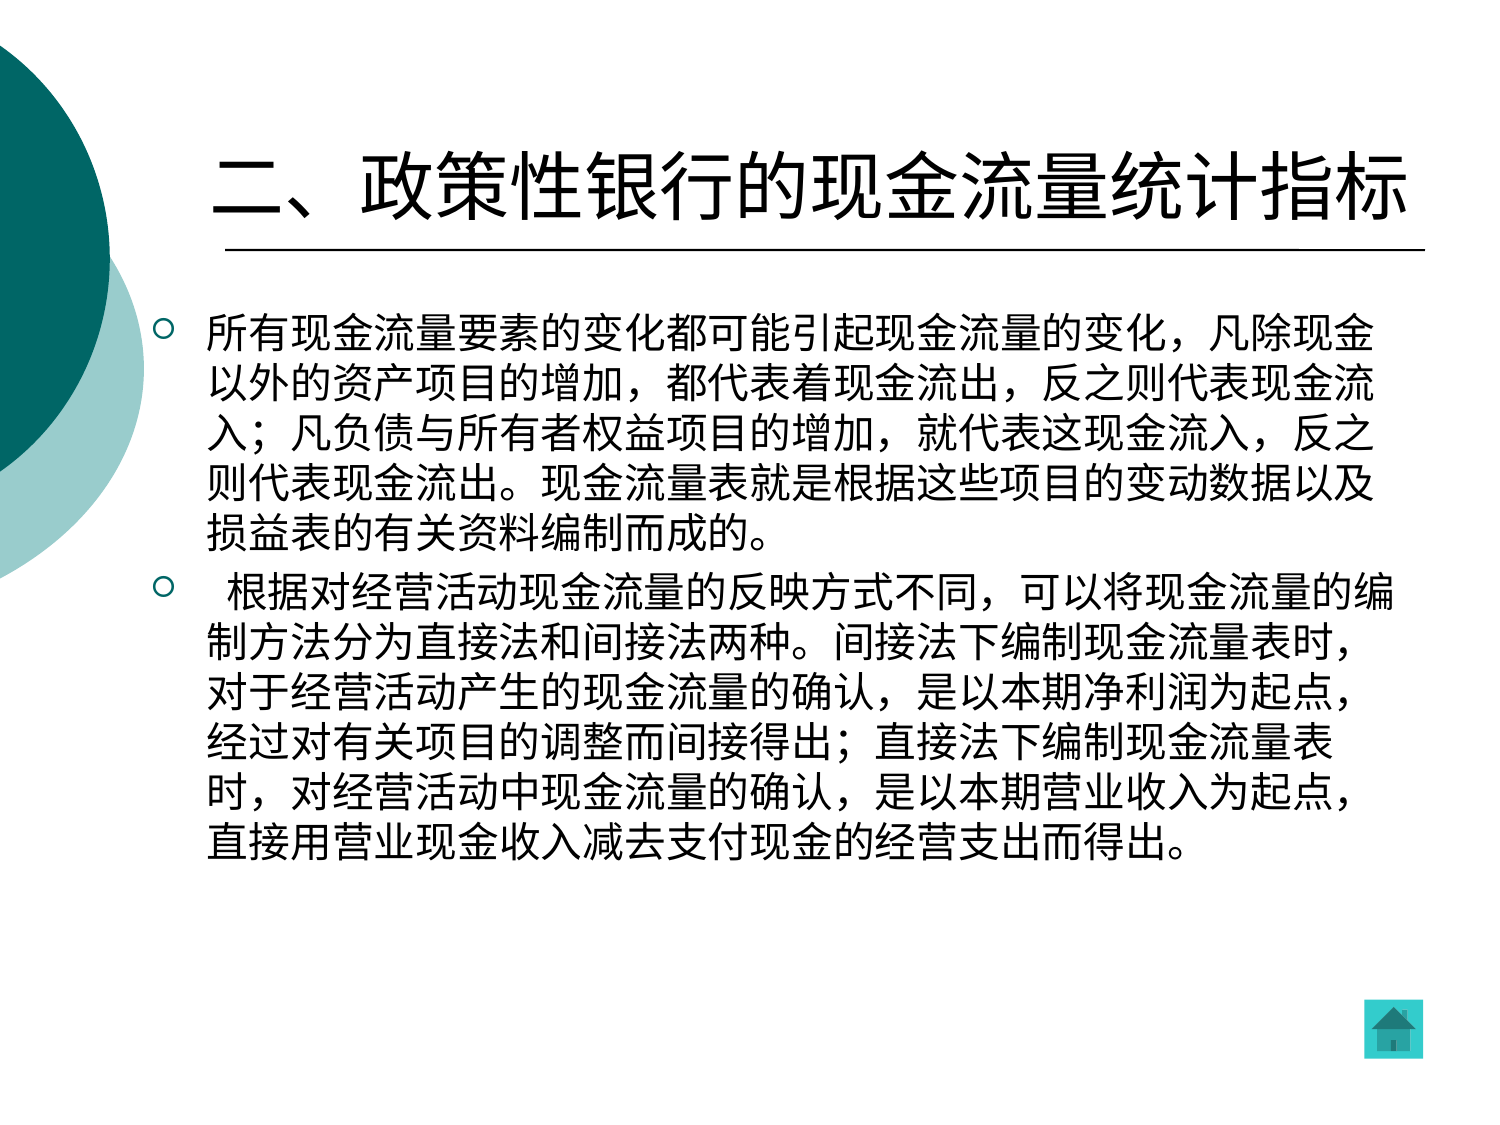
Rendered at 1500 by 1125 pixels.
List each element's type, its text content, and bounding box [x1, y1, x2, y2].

text_box [1364, 999, 1424, 1059]
title 二、政策性银行的现金流量统计指标 [194, 49, 1448, 238]
list 所有现金流量要素的变化都可能引起现金流量的变化，凡除现金以外的资产项目的增加，都代表着现金流出，反之则代表现金流入；凡负债与所有者权益项目的增加，就代表这现金流入，反之则代表现金流出。现金流量表就是根据这些项目的变动数据以及损益表的有关资料编制而成的。 根据对经营活动现金流量的反映方式不同，可以将现金流量的编制方法分为直接法和间接法两种。间接法下编制现金流量表时，对于经营活动产生的现金流量的确认，是以本期净利润为起点，经过对有关项目的调整而间接得出；直接法下编制现金流量表时，对经营活动中现金流量的确认，是以本期营业收入为起点，直接用营业现金收入减去支付现金的经营支出而得出。 [135, 299, 1425, 1036]
